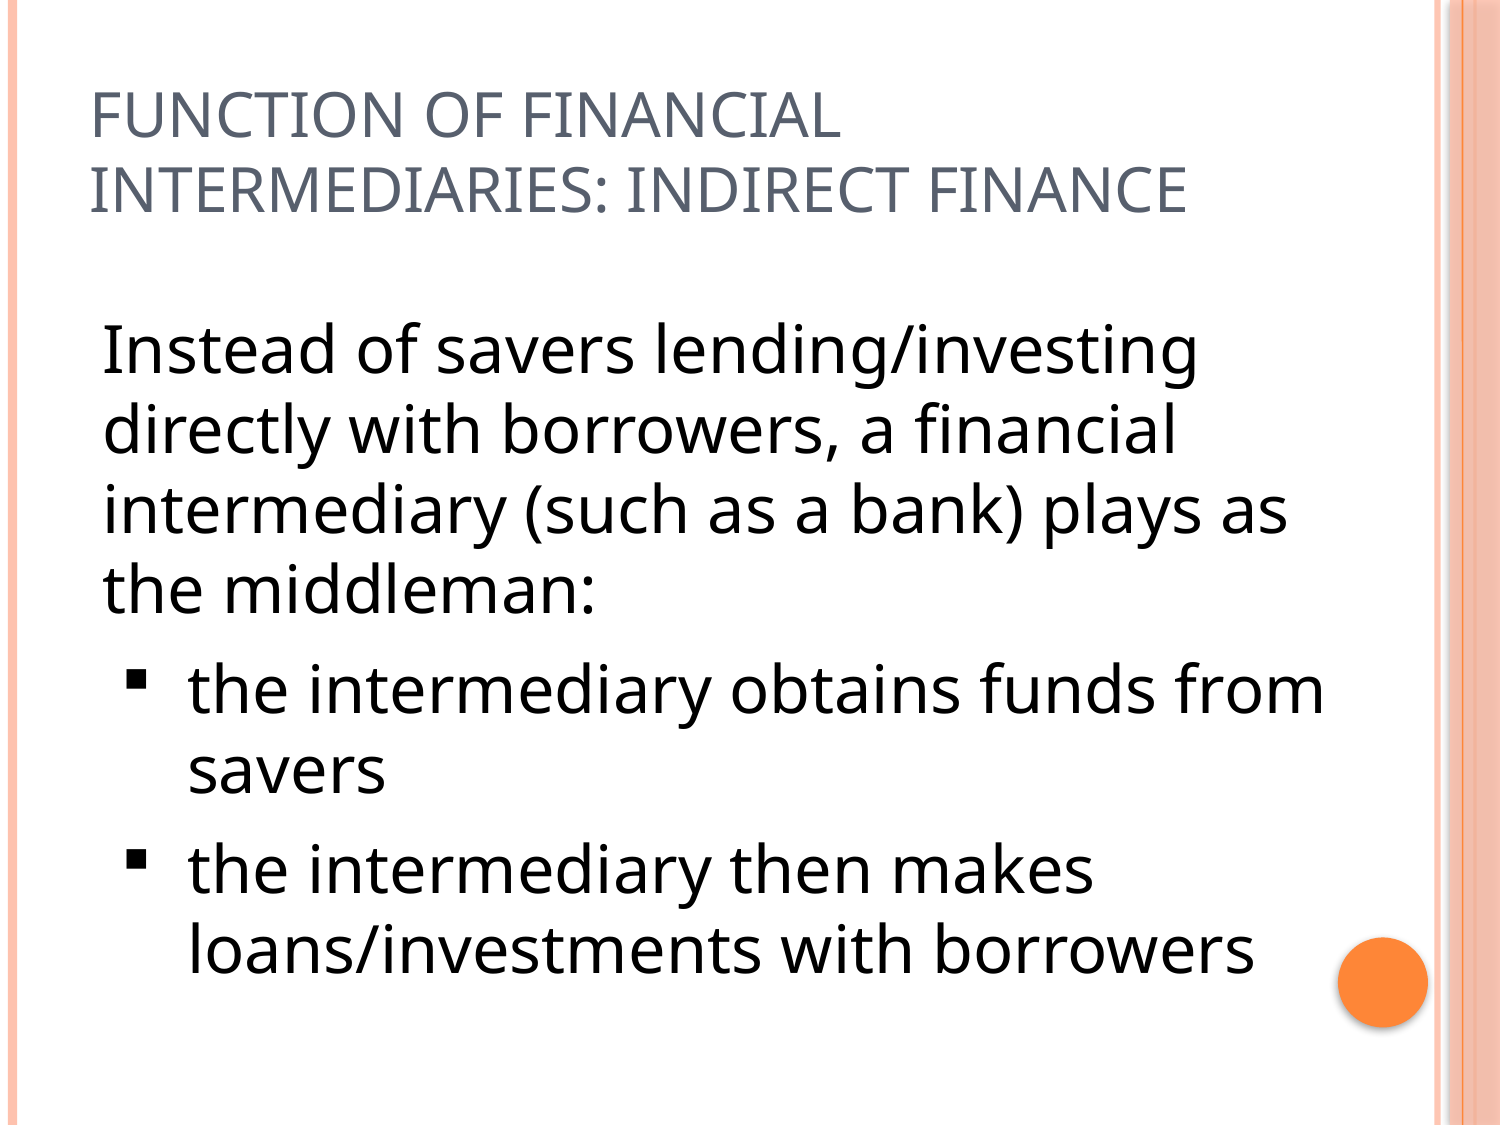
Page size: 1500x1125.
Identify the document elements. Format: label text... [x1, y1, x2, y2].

list [75, 262, 1300, 1062]
text_box Instead of savers lending/investing directly with borrowers, a financial intermediary (such as a bank) plays as the middleman: the intermediary obtains funds from savers the intermediary then makes loans/investments with borrowers [87, 299, 1425, 1000]
title Function of Financial Intermediaries: Indirect Finance [75, 45, 1300, 233]
